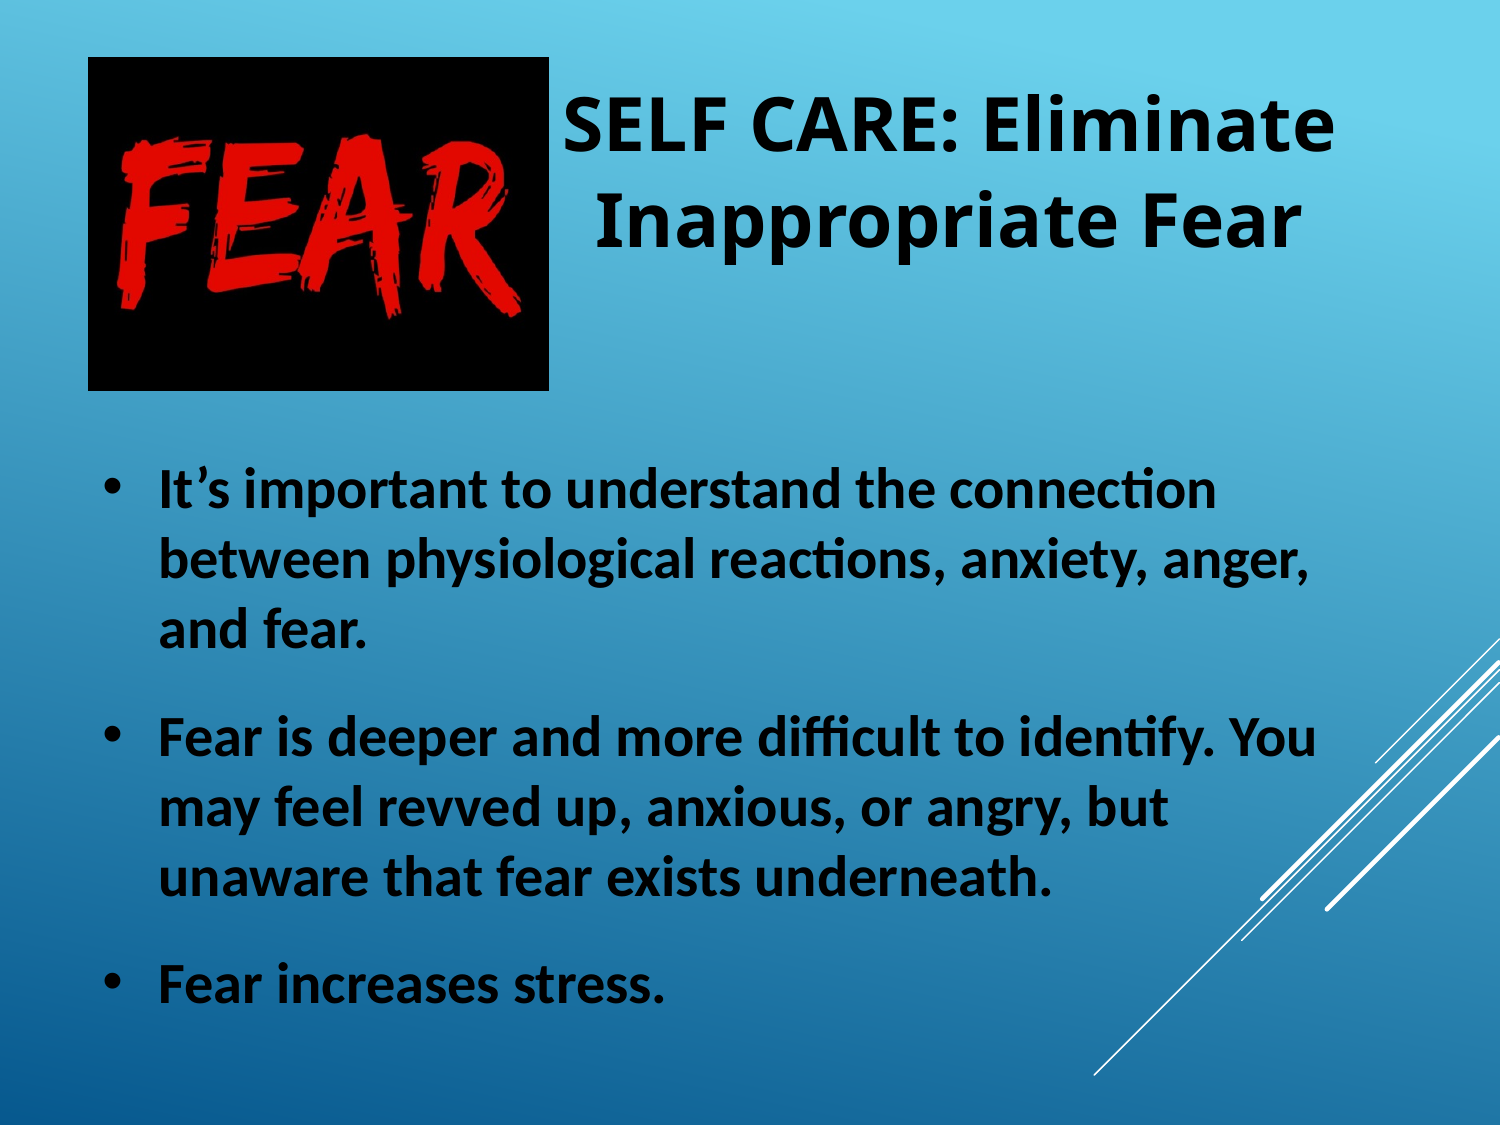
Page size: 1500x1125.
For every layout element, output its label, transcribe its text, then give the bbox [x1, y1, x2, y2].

text_box It’s important to understand the connection between physiological reactions, anxiety, anger, and fear. Fear is deeper and more difficult to identify. You may feel revved up, anxious, or angry, but unaware that fear exists underneath. Fear increases stress. [87, 443, 1400, 1023]
picture [87, 57, 549, 391]
text_box SELF CARE: Eliminate Inappropriate Fear [549, 62, 1400, 270]
